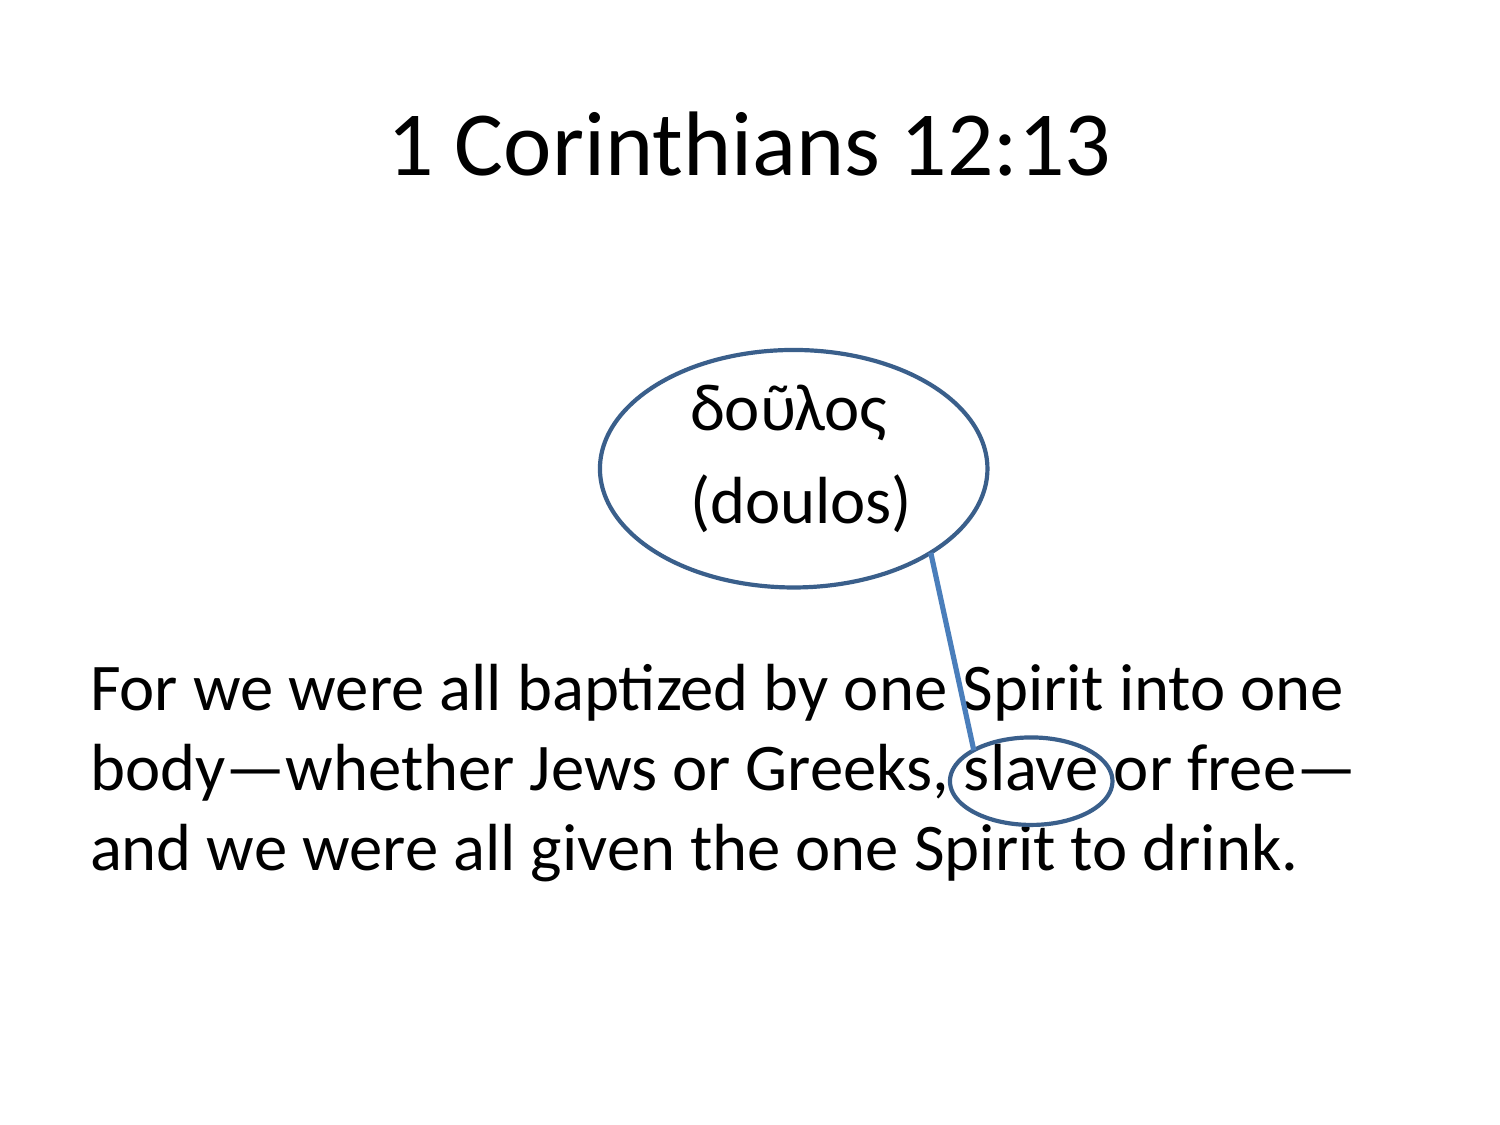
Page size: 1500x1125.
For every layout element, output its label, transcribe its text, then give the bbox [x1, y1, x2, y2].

title 1 Corinthians 12:13 [75, 45, 1425, 233]
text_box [930, 552, 975, 751]
list δοῦλος (doulos) For we were all baptized by one Spirit into one body—whether Jews or Greeks, slave or free—and we were all given the one Spirit to drink. [75, 262, 1425, 1005]
text_box [947, 735, 1115, 828]
text_box [597, 347, 990, 590]
